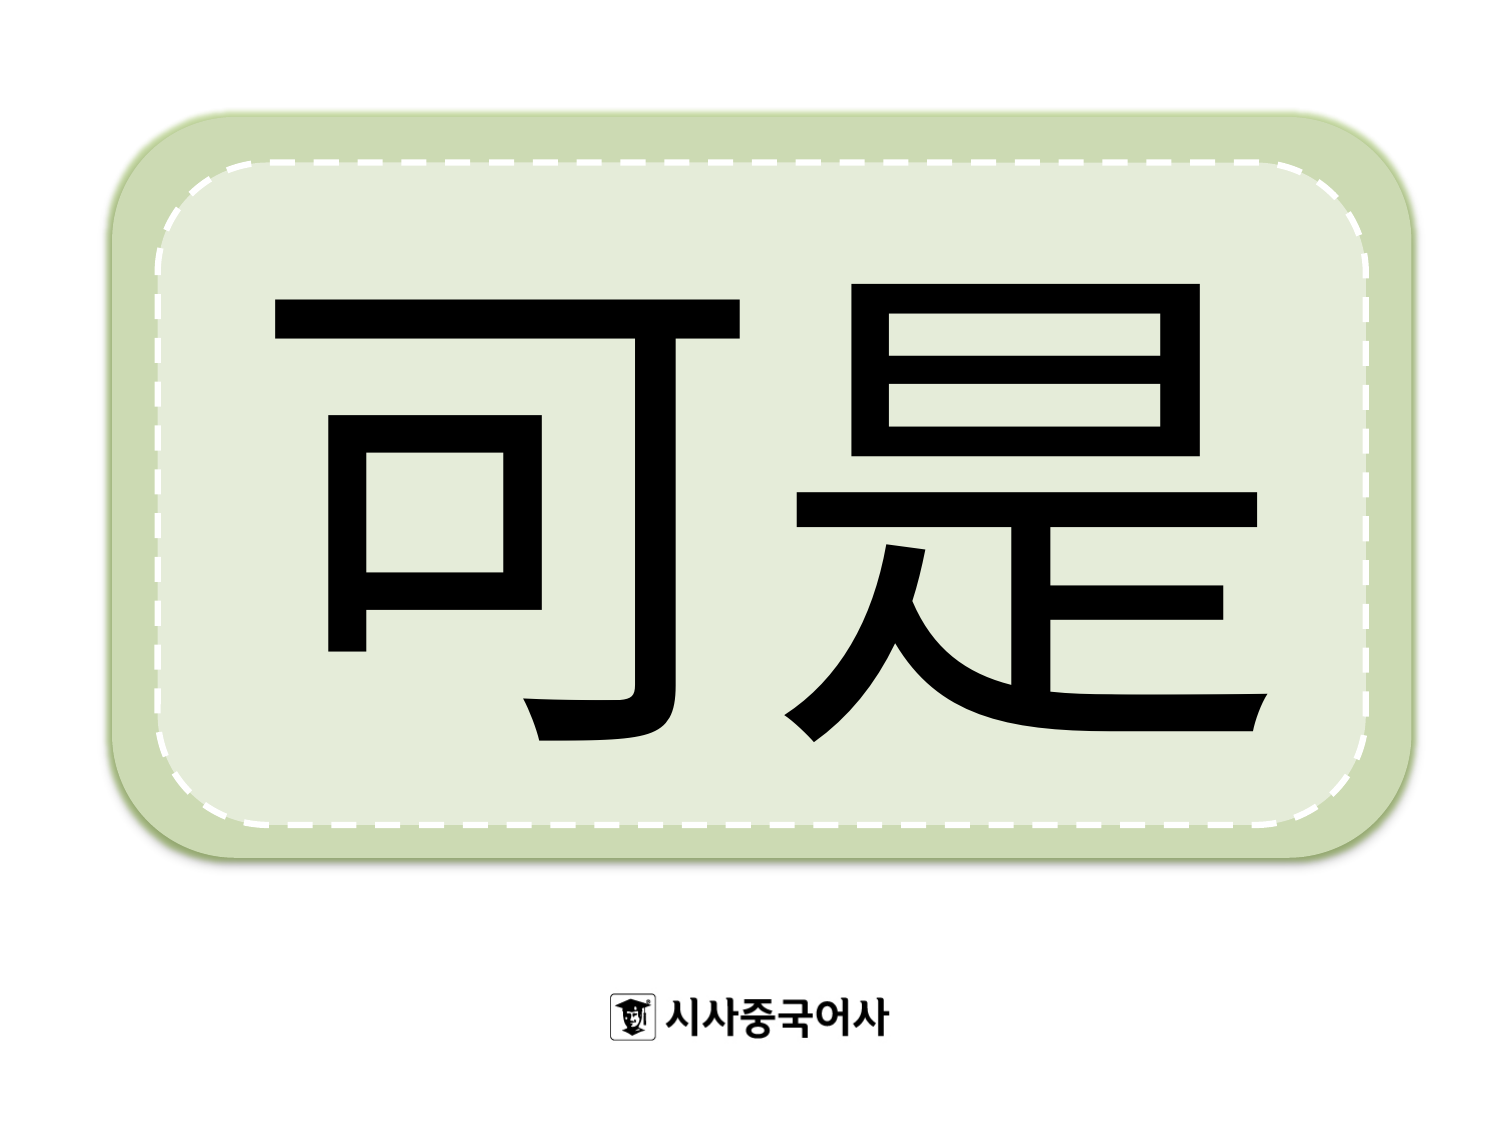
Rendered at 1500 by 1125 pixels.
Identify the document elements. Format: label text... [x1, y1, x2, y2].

picture [602, 987, 898, 1047]
text_box 可是 [162, 160, 1371, 824]
